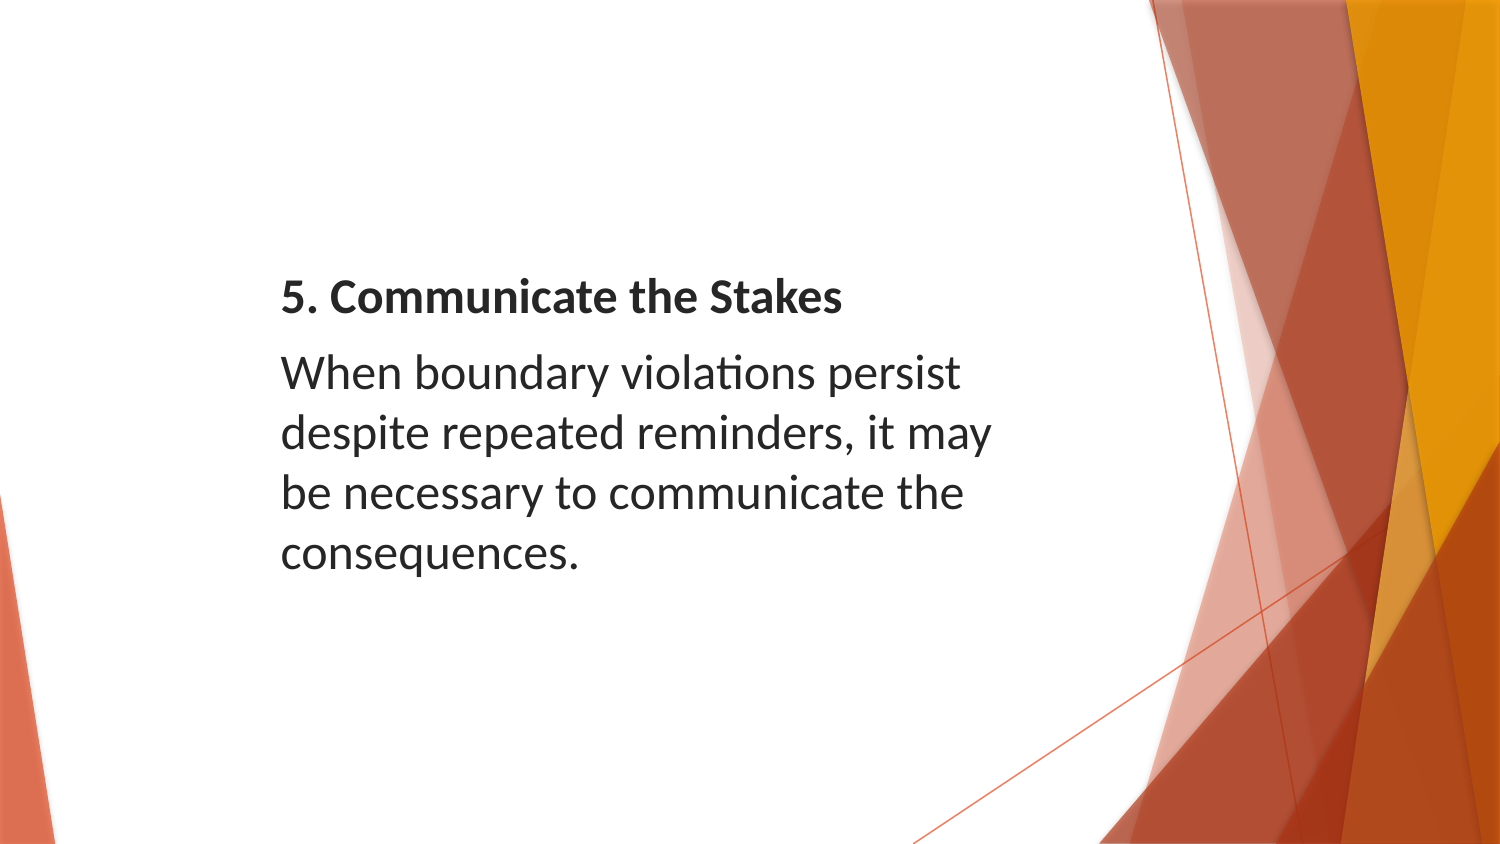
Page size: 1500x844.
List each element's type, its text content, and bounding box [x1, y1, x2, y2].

list 5. Communicate the Stakes When boundary violations persist despite repeated reminders, it may be necessary to communicate the consequences. [265, 114, 1022, 729]
